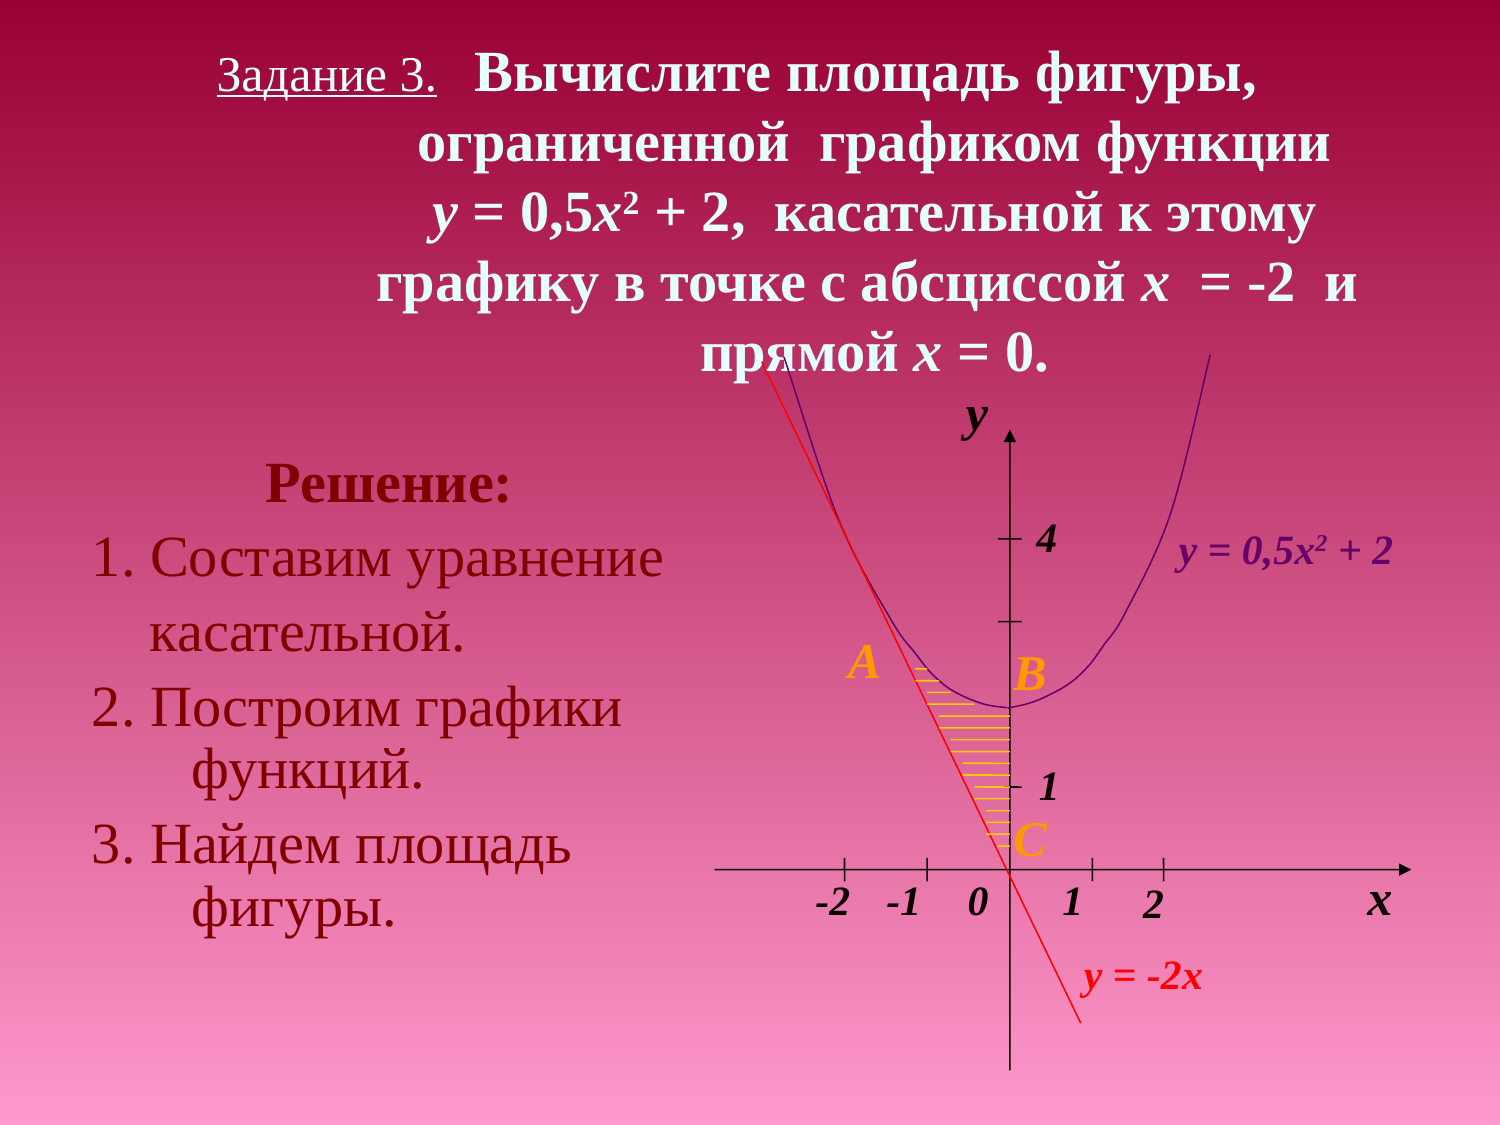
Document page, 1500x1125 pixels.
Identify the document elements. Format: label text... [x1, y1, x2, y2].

list Решение: 1. Составим уравнение касательной. 2. Построим графики функций. 3. Найдем площадь фигуры. [76, 444, 703, 988]
text_box B [998, 633, 1062, 708]
text_box -1 [871, 865, 937, 931]
text_box у = -2х [1069, 940, 1218, 1006]
text_box -2 [800, 865, 866, 931]
text_box А [832, 621, 897, 697]
title Задание 3. Вычислите площадь фигуры, ограниченной графиком функции y = 0,5x2 + 2, касательной к этому графику в точке с абсциссой х = -2 и прямой х = 0. [29, 30, 1460, 386]
text_box 1 [1021, 751, 1077, 817]
text_box 0 [952, 865, 1004, 931]
text_box [784, 357, 998, 707]
text_box 2 [1128, 869, 1179, 935]
text_box [1003, 429, 1017, 538]
text_box х [1352, 857, 1408, 933]
text_box [1051, 354, 1211, 689]
text_box C [998, 798, 1062, 874]
text_box y [950, 373, 1003, 449]
text_box 1 [1047, 865, 1099, 931]
text_box 4 [1021, 503, 1073, 569]
text_box у = 0,5х2 + 2 [1163, 515, 1409, 581]
